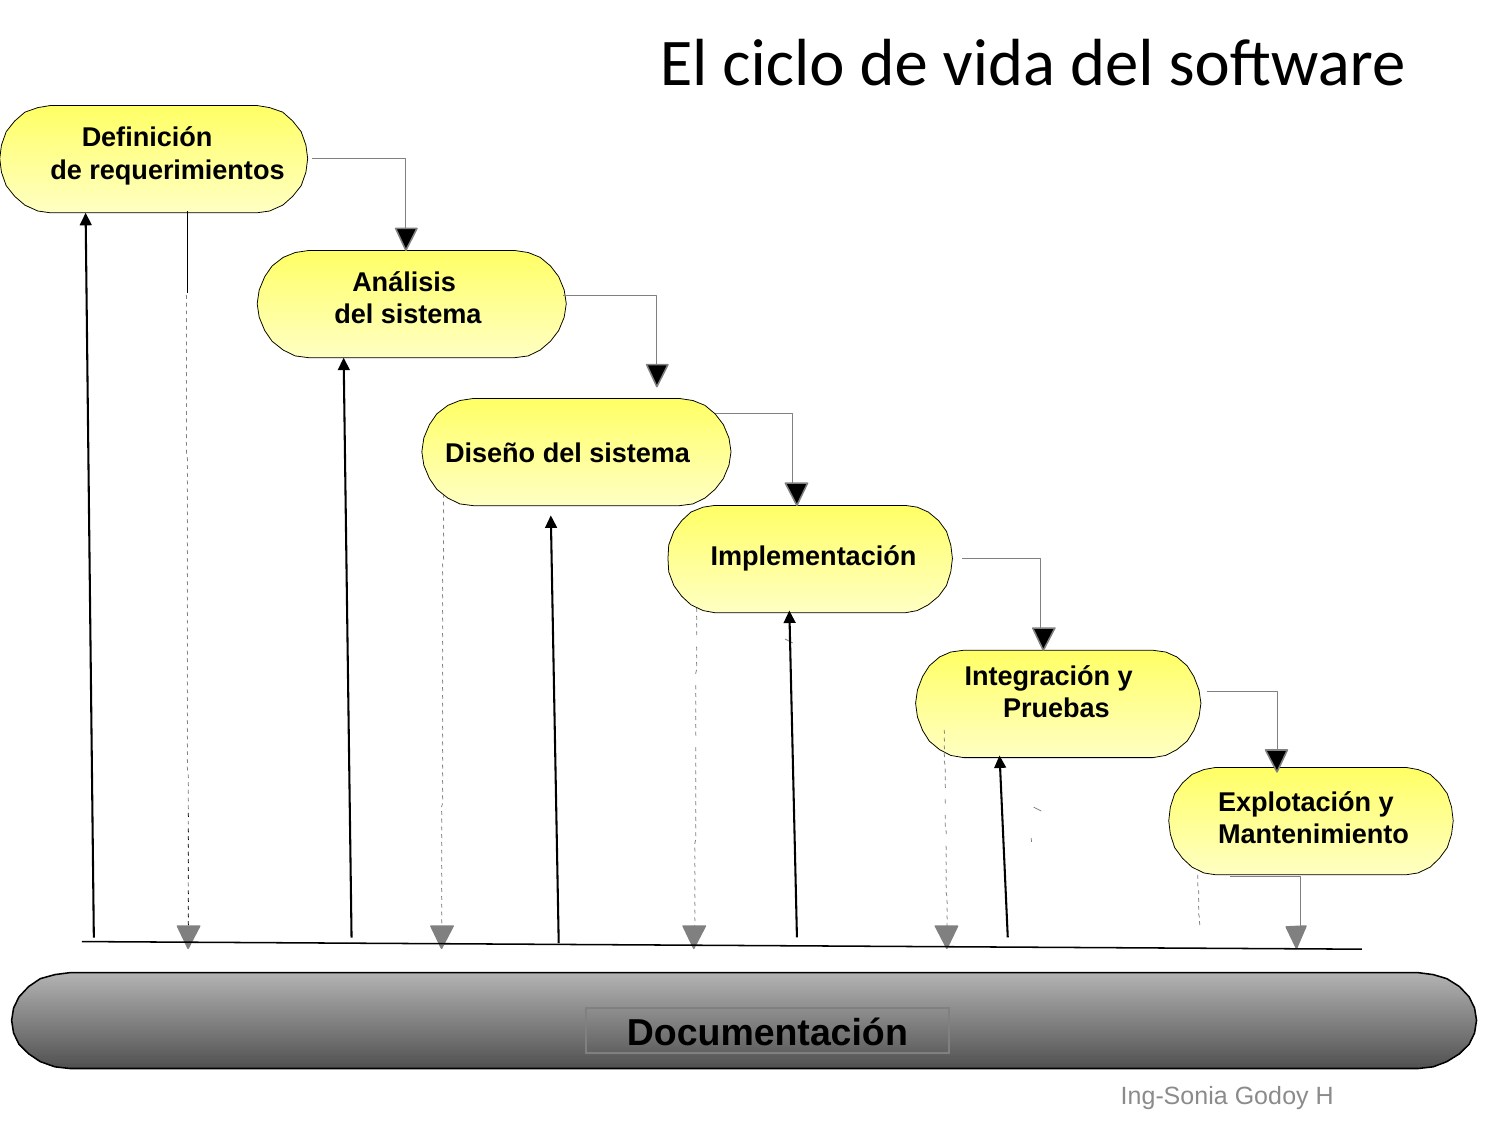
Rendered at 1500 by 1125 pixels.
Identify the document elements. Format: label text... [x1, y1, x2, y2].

title El ciclo de vida del software [70, 0, 1421, 103]
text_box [0, 105, 1477, 1069]
footer Ing-Sonia Godoy H [989, 1075, 1465, 1125]
